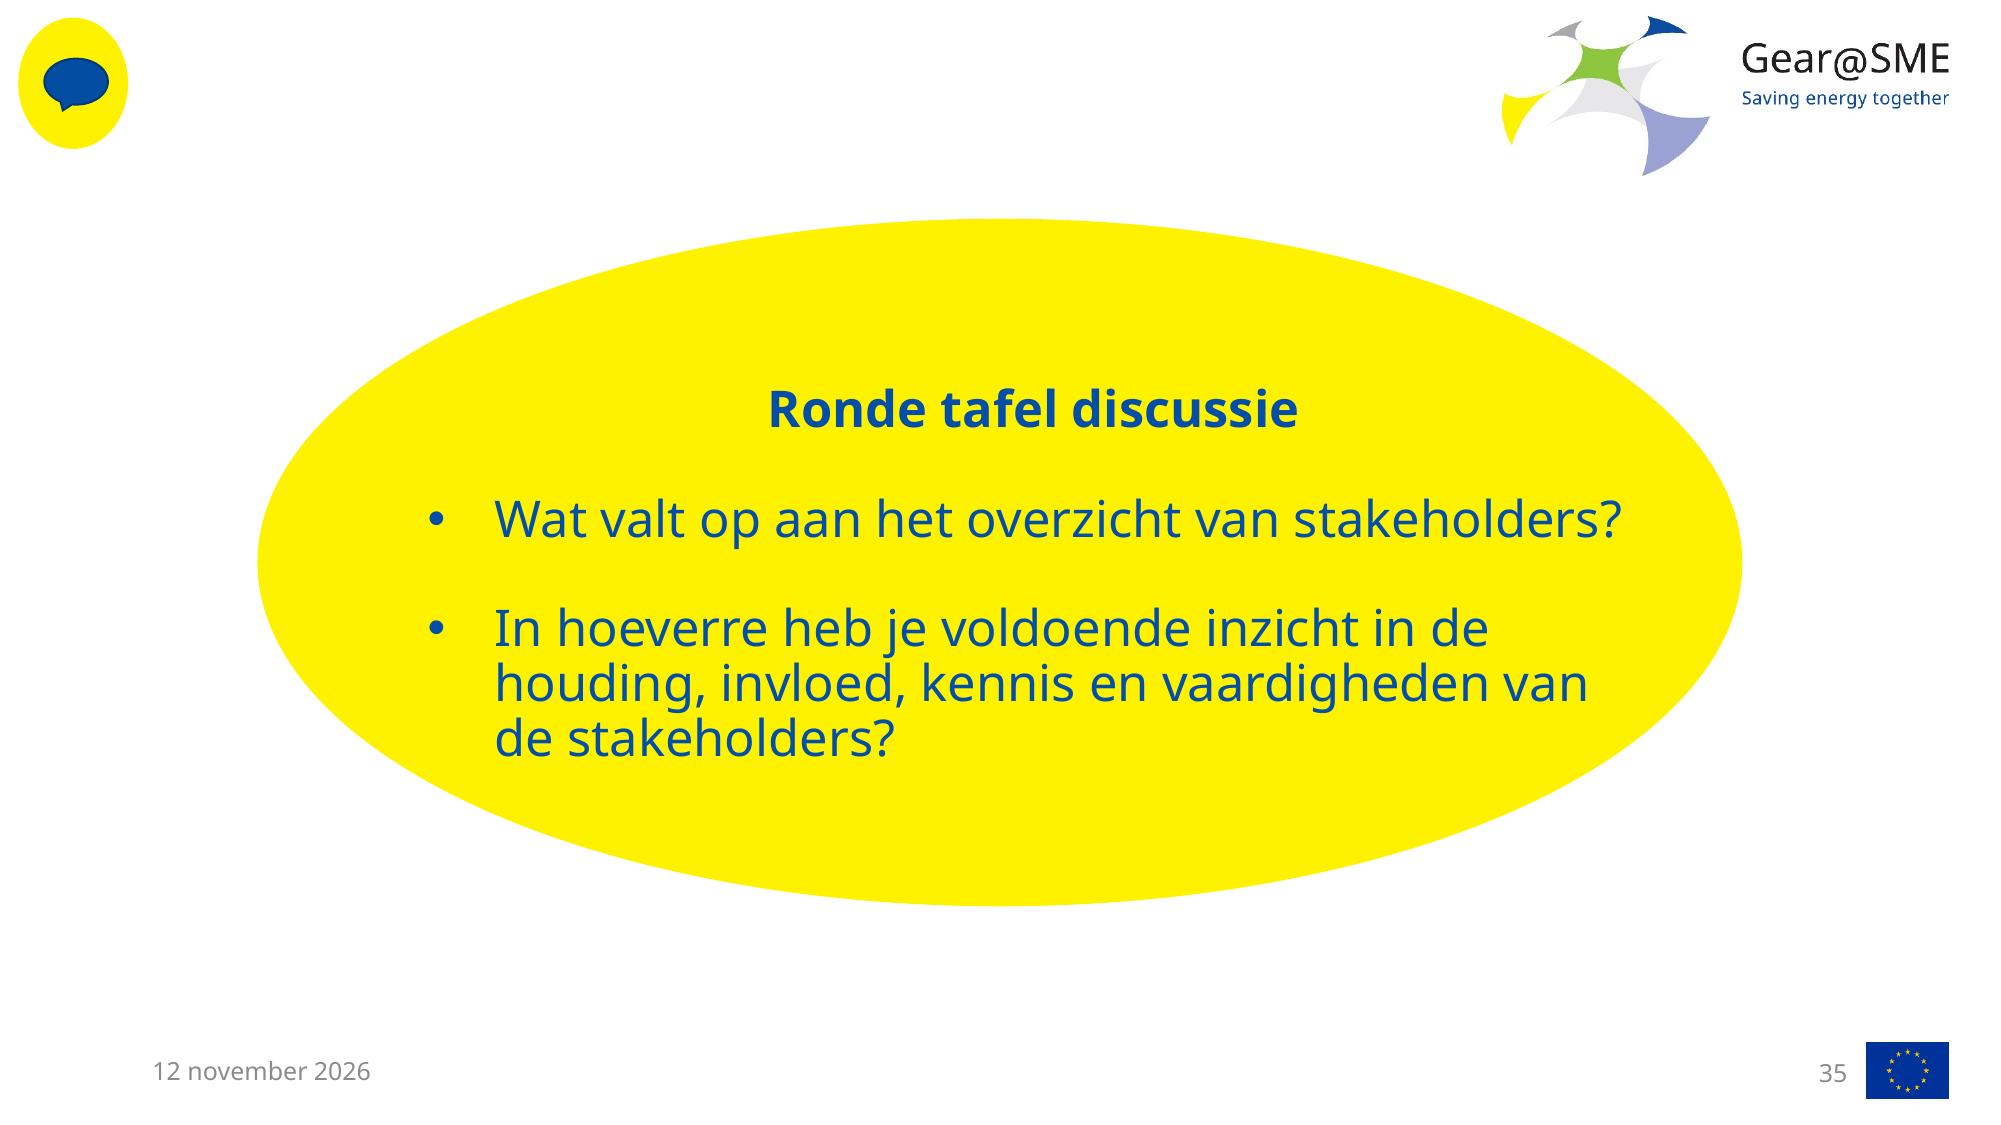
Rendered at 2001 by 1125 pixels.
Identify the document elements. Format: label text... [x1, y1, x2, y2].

text_box [257, 218, 1624, 773]
text_box Ronde tafel discussie Wat valt op aan het overzicht van stakeholders? In hoeverre heb je voldoende inzicht in de houding, invloed, kennis en vaardigheden van de stakeholders? [412, 376, 1656, 775]
picture [1866, 1042, 1949, 1099]
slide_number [137, 1042, 588, 1103]
slide_number 35 [1412, 1044, 1863, 1104]
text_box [19, 18, 128, 148]
picture [1502, 16, 1949, 176]
text_box [1656, 401, 1743, 724]
text_box [416, 775, 1584, 907]
